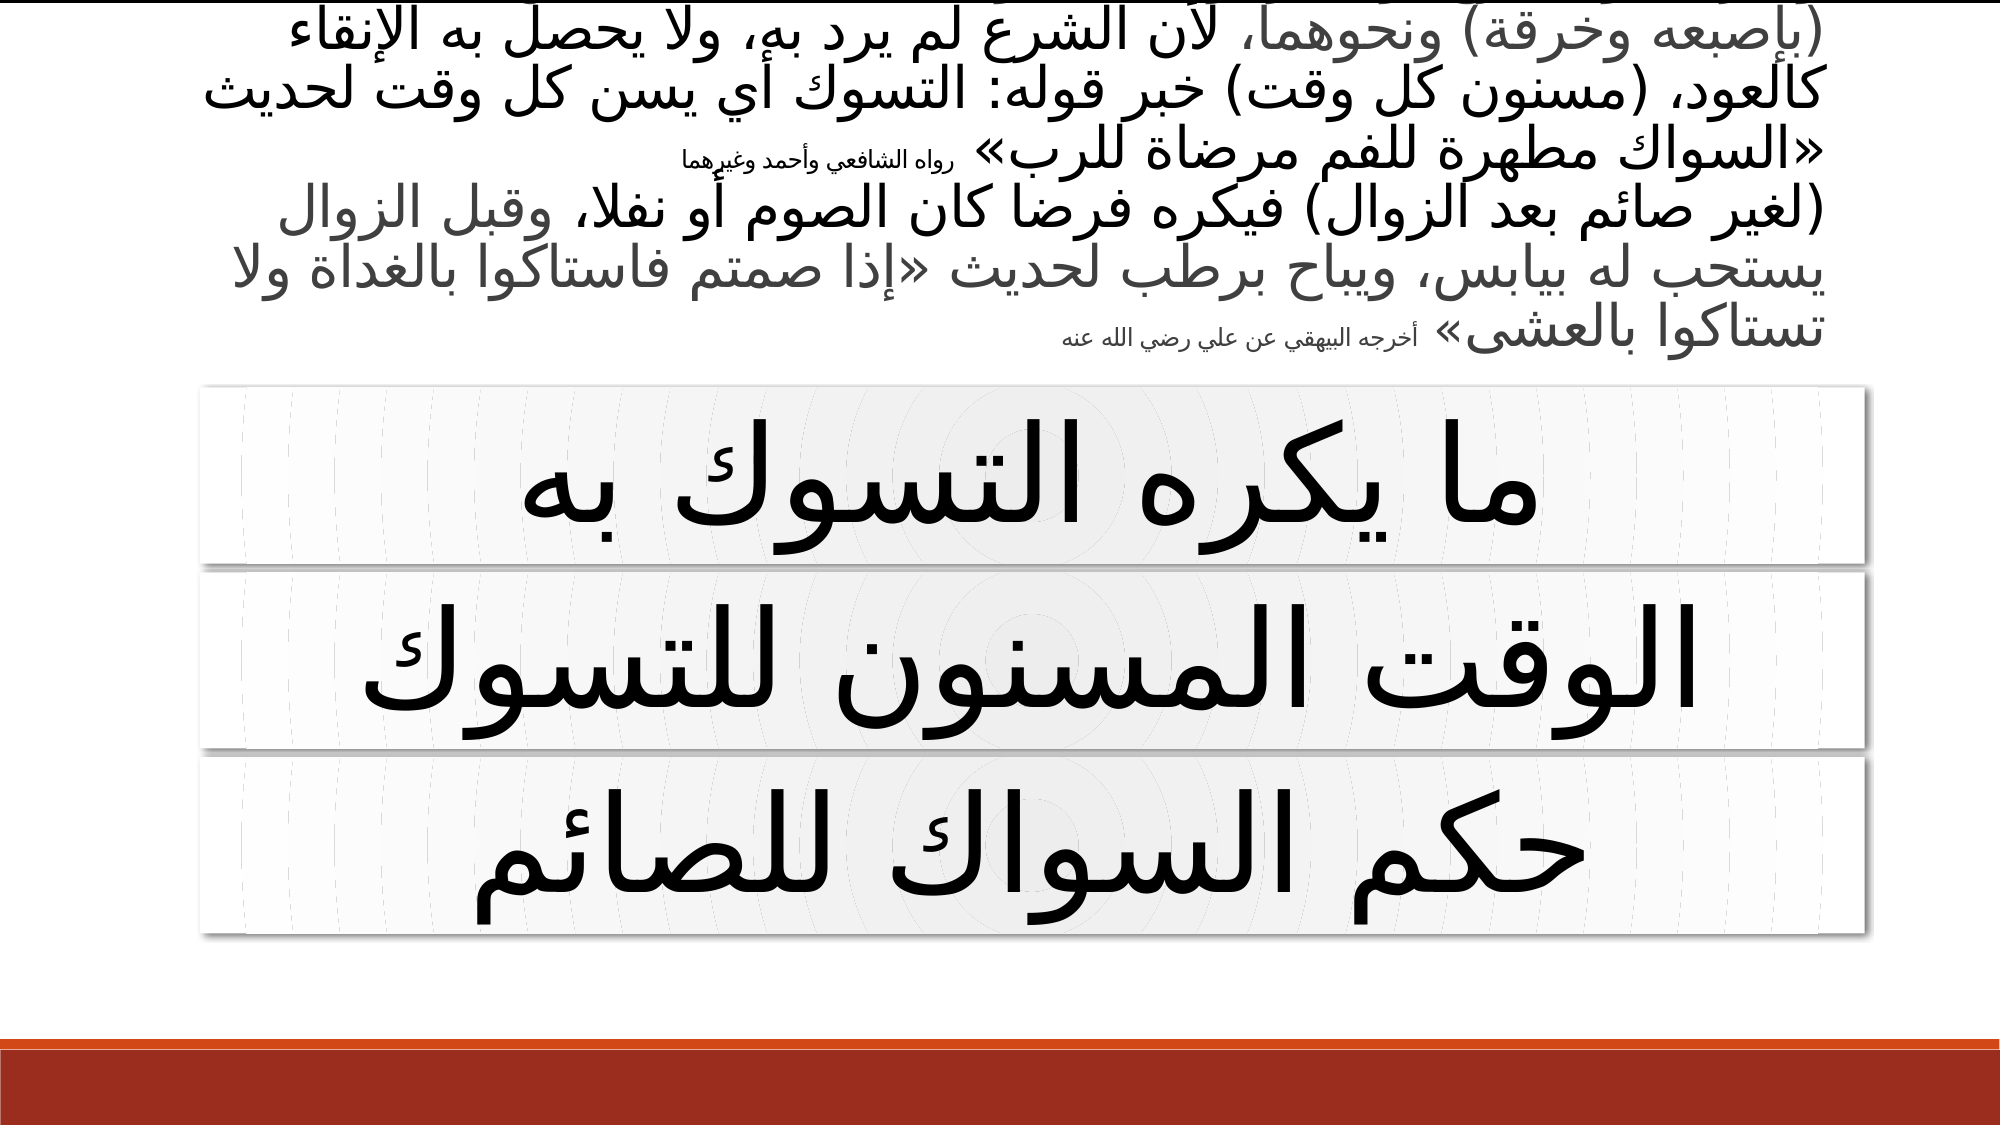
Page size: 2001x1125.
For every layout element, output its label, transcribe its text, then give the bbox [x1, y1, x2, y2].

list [199, 386, 1866, 934]
title ويكره بعود يجرح أو يضر أو يتفتت، و (لا) يصيب السنة من استاك (بإصبعه وخرقة) ونحوهما، لأن الشرع لم يرد به، ولا يحصل به الإنقاء كالعود، (مسنون كل وقت) خبر قوله: التسوك أي يسن كل وقت لحديث «السواك مطهرة للفم مرضاة للرب» رواه الشافعي وأحمد وغيرهما (لغير صائم بعد الزوال) فيكره فرضا كان الصوم أو نفلا، وقبل الزوال يستحب له بيابس، ويباح برطب لحديث «إذا صمتم فاستاكوا بالغداة ولا تستاكوا بالعشى» أخرجه البيهقي عن علي رضي الله عنه [155, 42, 1842, 367]
